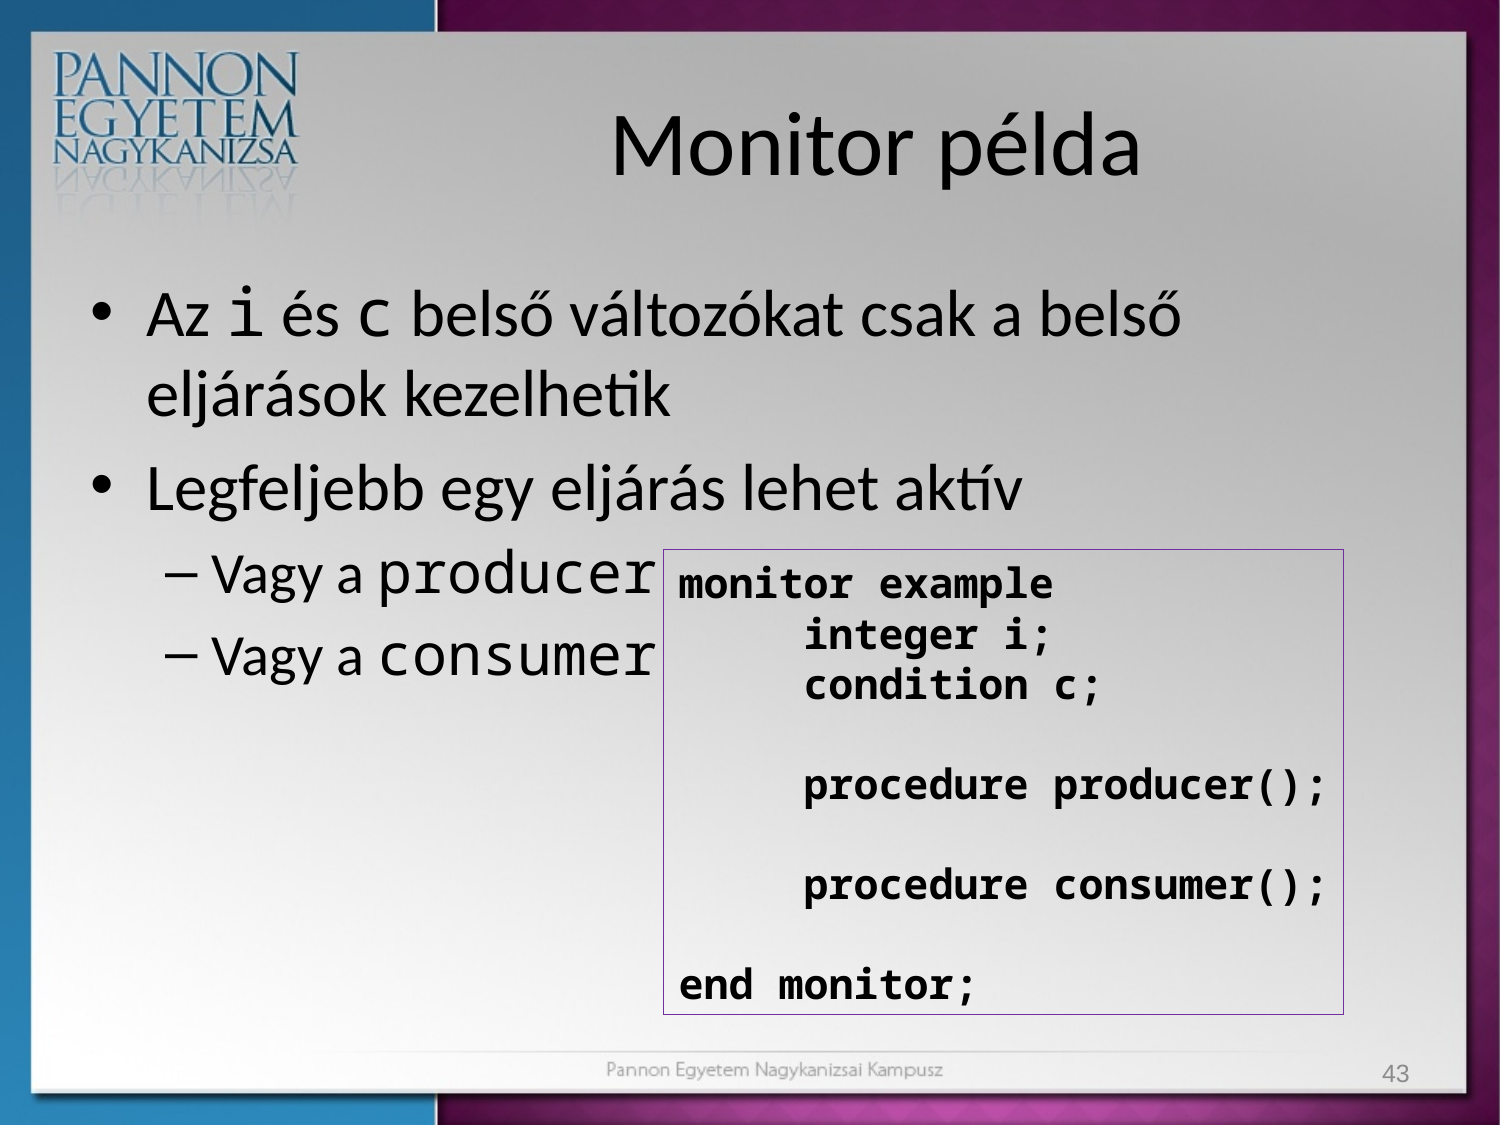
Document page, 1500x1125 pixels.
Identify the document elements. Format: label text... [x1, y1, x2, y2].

slide_number 43 [1074, 1042, 1425, 1103]
title Monitor példa [328, 45, 1425, 233]
list Az i és c belső változókat csak a belső eljárások kezelhetik Legfeljebb egy eljárás lehet aktív Vagy a producer Vagy a consumer [75, 262, 1425, 1038]
picture [0, 0, 1500, 1125]
text_box monitor example integer i; condition c; procedure producer(); procedure consumer(); end monitor; [663, 549, 1344, 1015]
